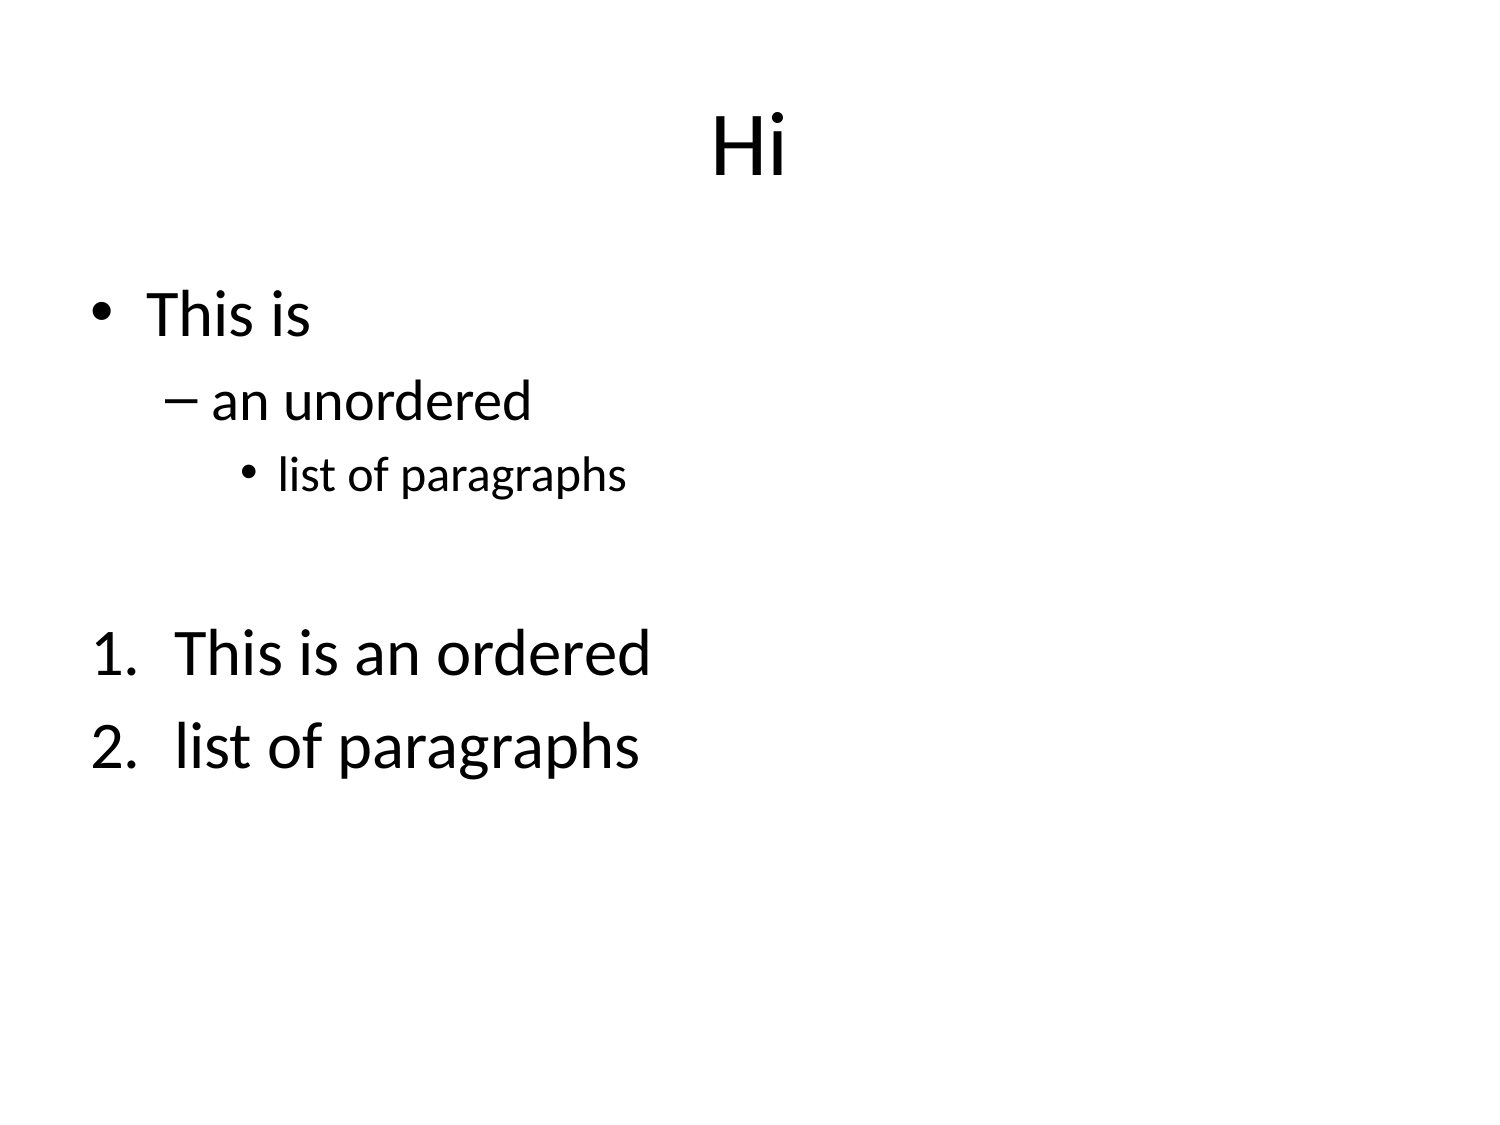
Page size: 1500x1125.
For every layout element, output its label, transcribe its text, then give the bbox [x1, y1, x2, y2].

title Hi [75, 45, 1425, 233]
list This is an unordered list of paragraphs This is an ordered list of paragraphs [75, 262, 1425, 1005]
